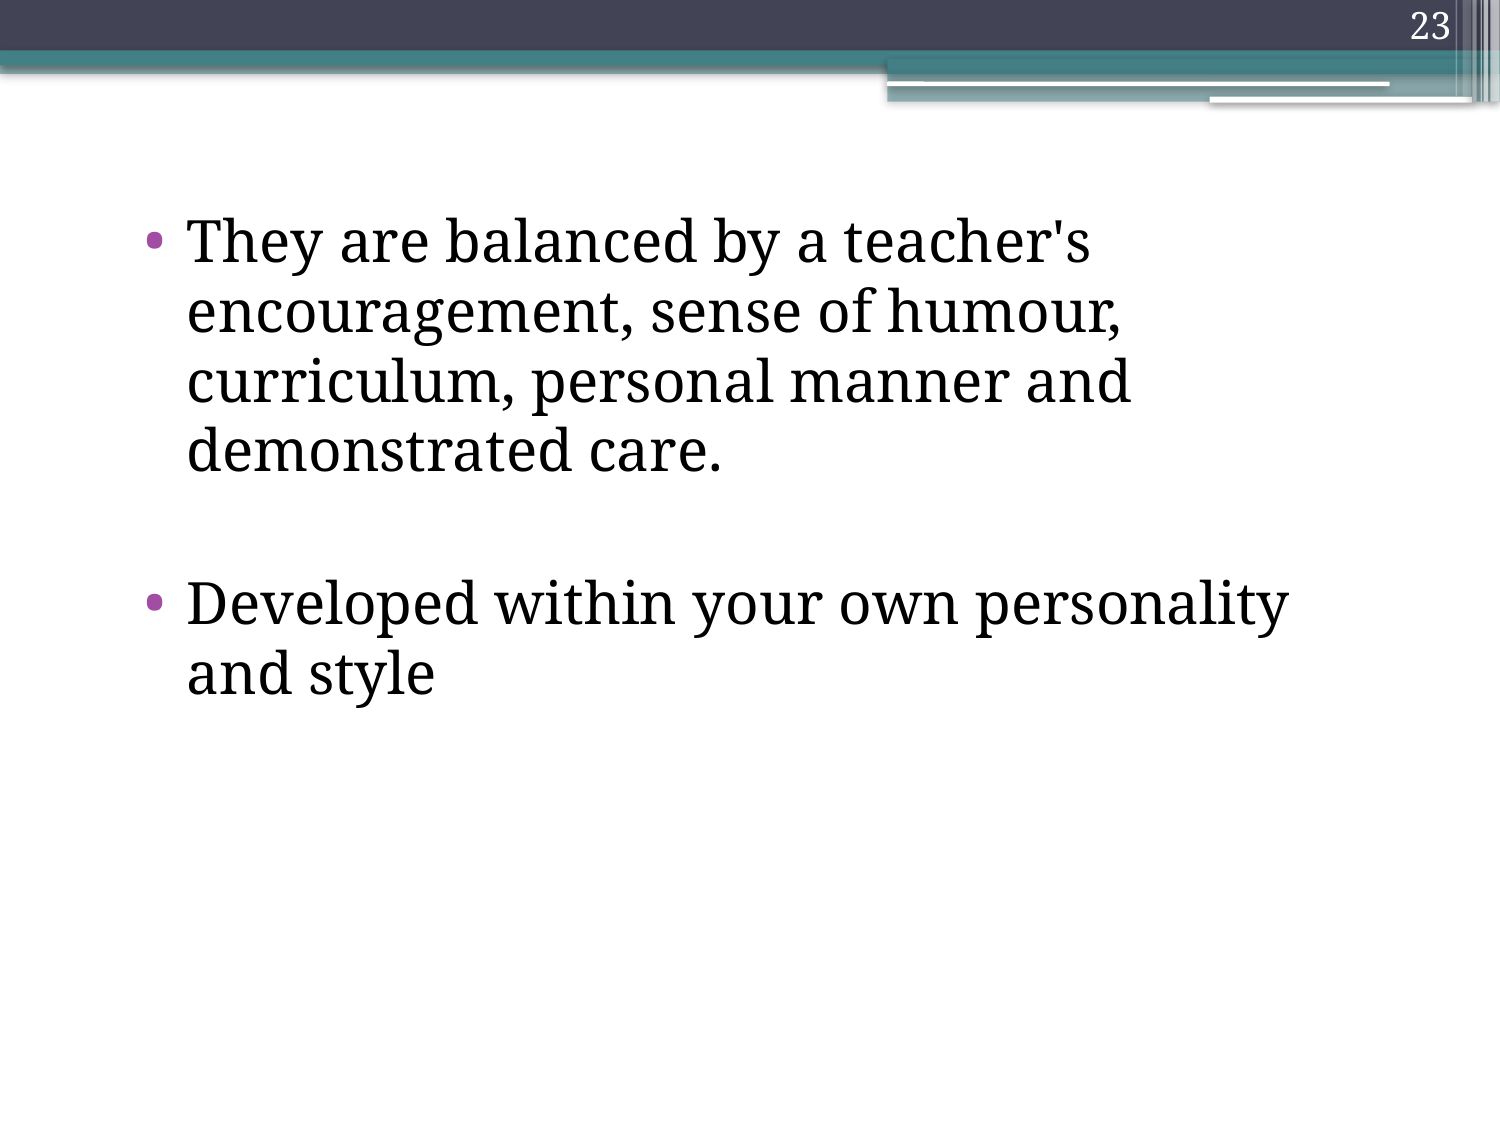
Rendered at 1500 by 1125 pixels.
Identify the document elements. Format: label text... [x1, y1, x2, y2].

list They are balanced by a teacher's encouragement, sense of humour, curriculum, personal manner and demonstrated care. Developed within your own personality and style [112, 196, 1375, 797]
slide_number 23 [1341, 0, 1466, 61]
